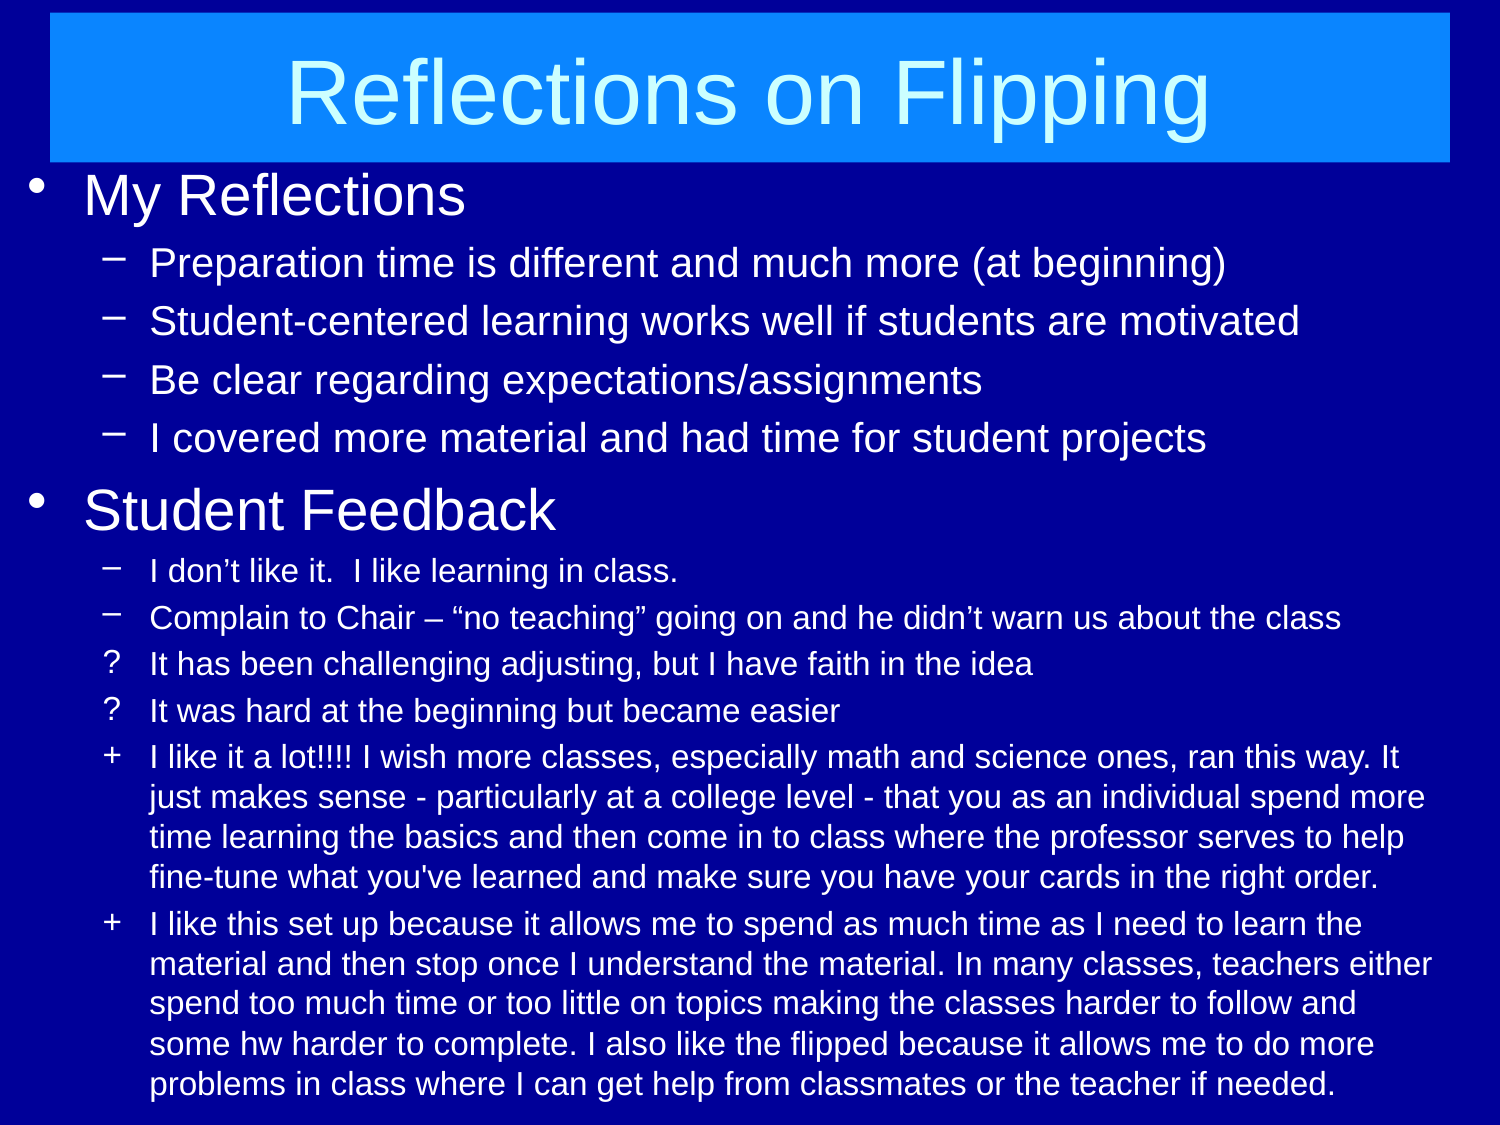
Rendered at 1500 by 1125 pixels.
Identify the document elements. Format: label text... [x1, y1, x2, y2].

list My Reflections Preparation time is different and much more (at beginning) Student-centered learning works well if students are motivated Be clear regarding expectations/assignments I covered more material and had time for student projects Student Feedback I don’t like it. I like learning in class. Complain to Chair – “no teaching” going on and he didn’t warn us about the class It has been challenging adjusting, but I have faith in the idea It was hard at the beginning but became easier I like it a lot!!!! I wish more classes, especially math and science ones, ran this way. It just makes sense - particularly at a college level - that you as an individual spend more time learning the basics and then come in to class where the professor serves to help fine-tune what you've learned and make sure you have your cards in the right order. I like this set up because it allows me to spend as much time as I need to learn the material and then stop once I understand the material. In many classes, teachers either spend too much time or too little on topics making the classes harder to follow and some hw harder to complete. I also like the flipped because it allows me to do more problems in class where I can get help from classmates or the teacher if needed. [12, 149, 1463, 938]
title Reflections on Flipping [49, 12, 1451, 149]
